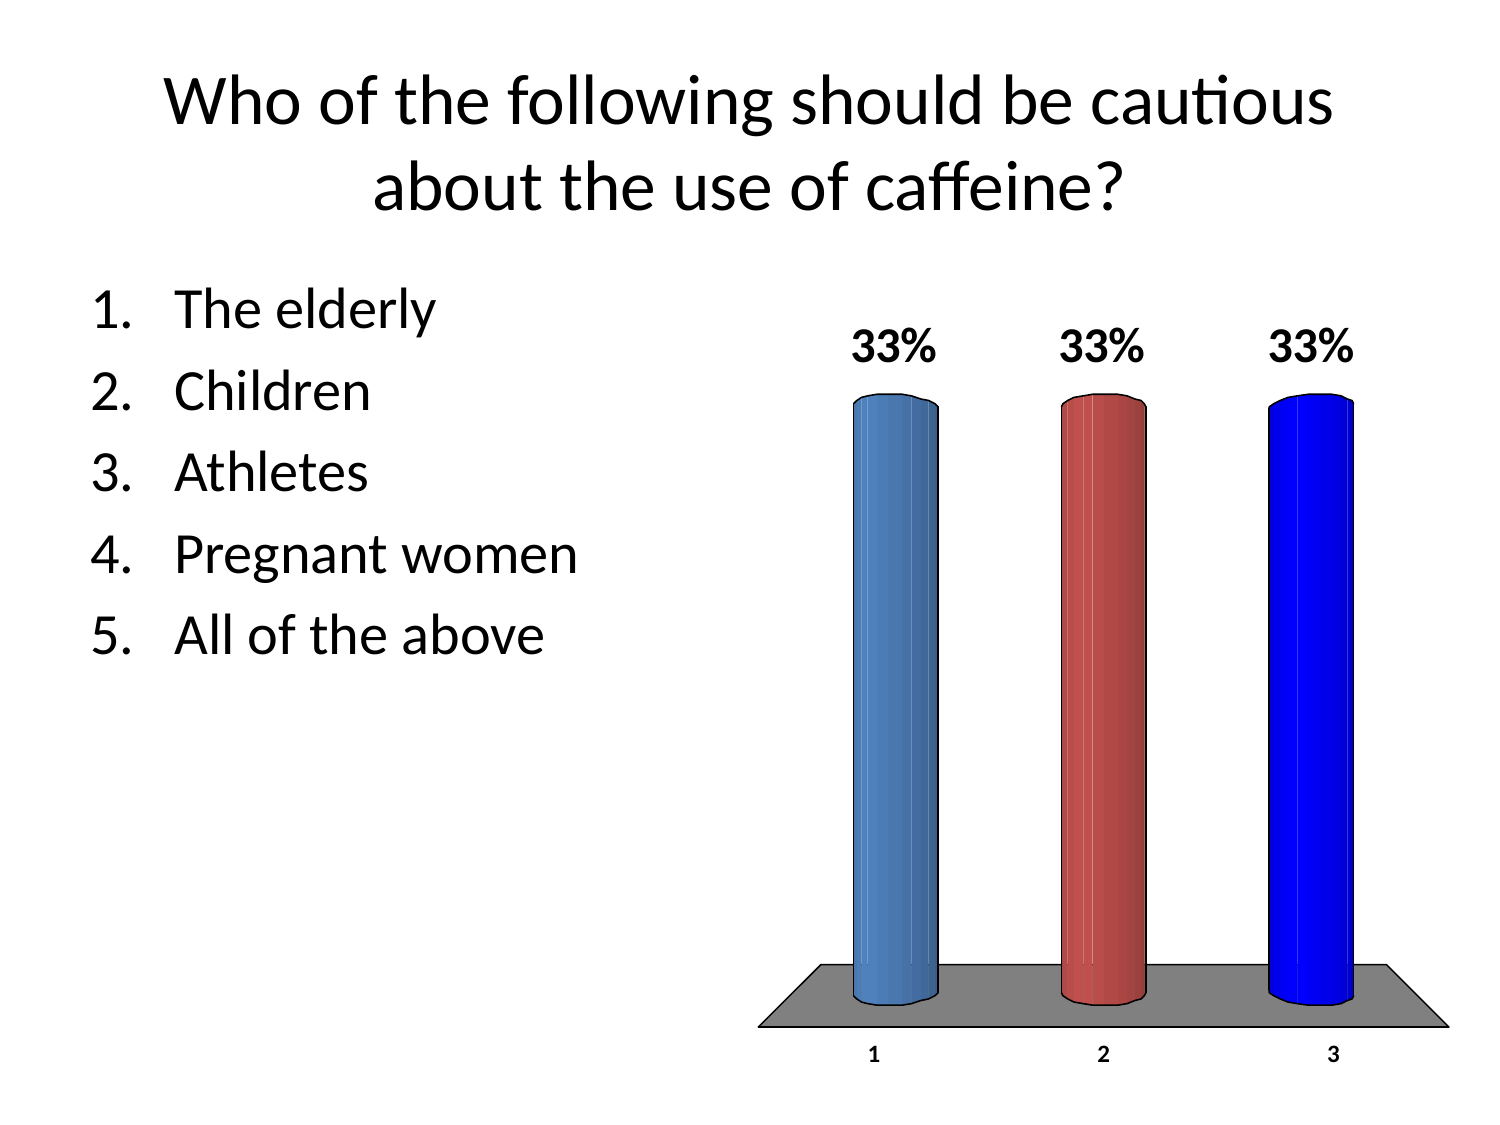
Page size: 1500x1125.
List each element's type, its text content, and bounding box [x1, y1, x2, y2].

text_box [739, 270, 1490, 1115]
list The elderly Children Athletes Pregnant women All of the above [75, 262, 750, 1005]
title Who of the following should be cautious about the use of caffeine? [75, 45, 1425, 233]
